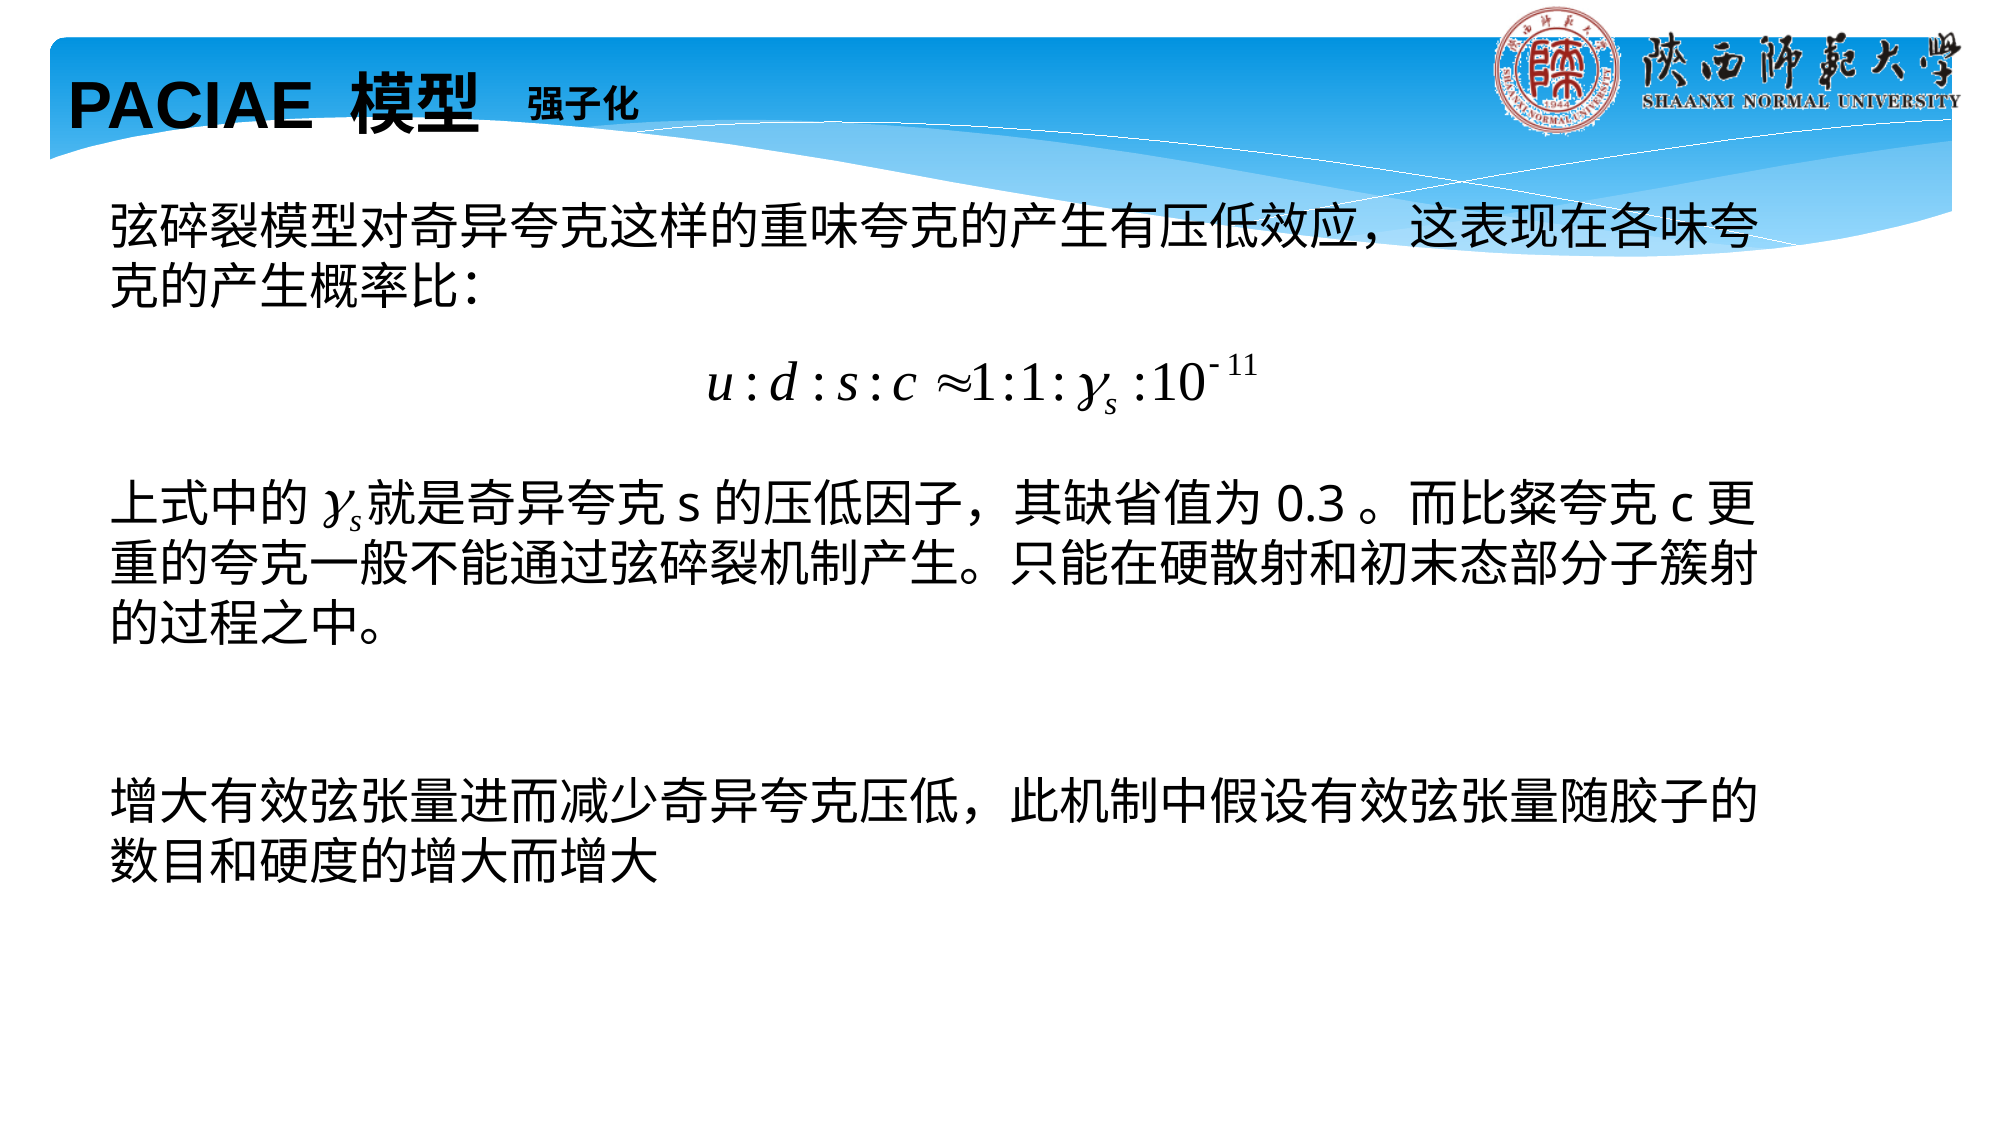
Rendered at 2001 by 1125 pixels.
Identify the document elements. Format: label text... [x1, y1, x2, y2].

text_box 弦碎裂模型对奇异夸克这样的重味夸克的产生有压低效应，这表现在各味夸克的产生概率比： [95, 186, 1779, 322]
text_box 上式中的 就是奇异夸克s的压低因子，其缺省值为0.3。而比粲夸克c更重的夸克一般不能通过弦碎裂机制产生。只能在硬散射和初末态部分子簇射的过程之中。 [95, 464, 1779, 659]
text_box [699, 339, 1269, 429]
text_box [313, 460, 374, 546]
text_box 增大有效弦张量进而减少奇异夸克压低，此机制中假设有效弦张量随胶子的数目和硬度的增大而增大 [95, 762, 1779, 898]
picture [1474, 0, 2000, 143]
text_box PACIAE 模型 [34, 54, 535, 150]
text_box 强子化 [512, 72, 656, 132]
